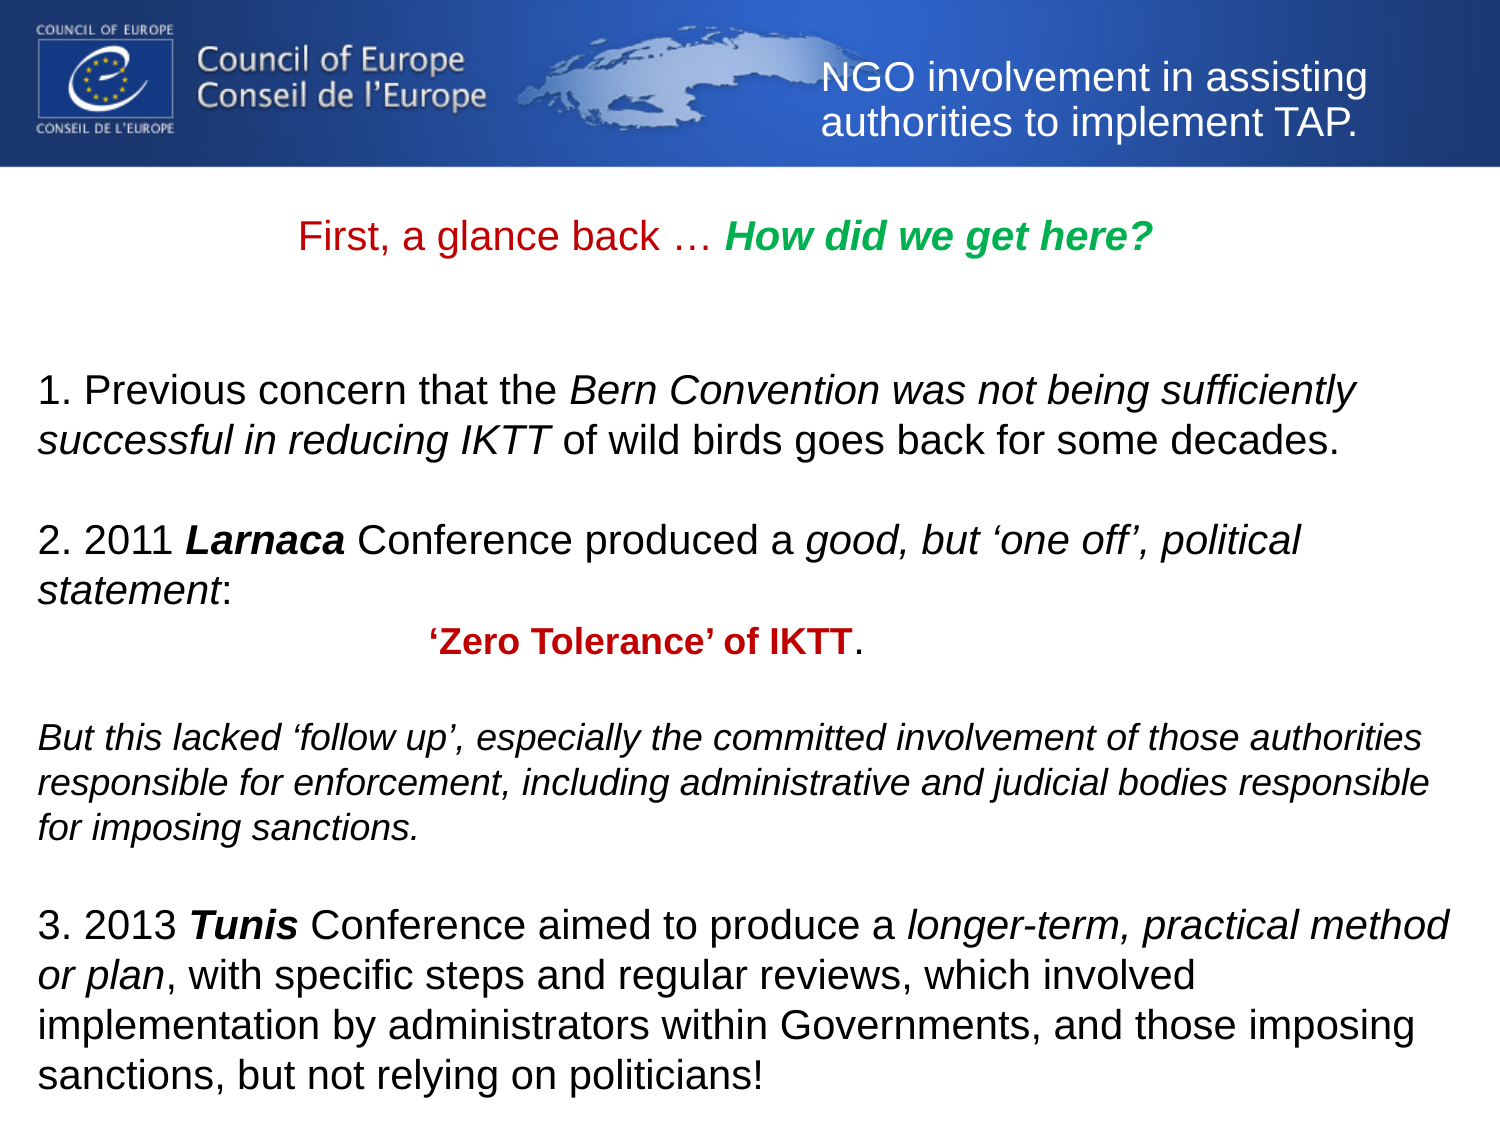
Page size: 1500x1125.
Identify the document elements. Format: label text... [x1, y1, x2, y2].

title First, a glance back … How did we get here? 1. Previous concern that the Bern Convention was not being sufficiently successful in reducing IKTT of wild birds goes back for some decades. 2. 2011 Larnaca Conference produced a good, but ‘one off’, political statement: ‘Zero Tolerance’ of IKTT. But this lacked ‘follow up’, especially the committed involvement of those authorities responsible for enforcement, including administrative and judicial bodies responsible for imposing sanctions. 3. 2013 Tunis Conference aimed to produce a longer-term, practical method or plan, with specific steps and regular reviews, which involved implementation by administrators within Governments, and those imposing sanctions, but not relying on politicians! [22, 504, 1498, 1125]
picture [0, 0, 1500, 1125]
text_box NGO involvement in assisting authorities to implement TAP. [805, 48, 1488, 154]
